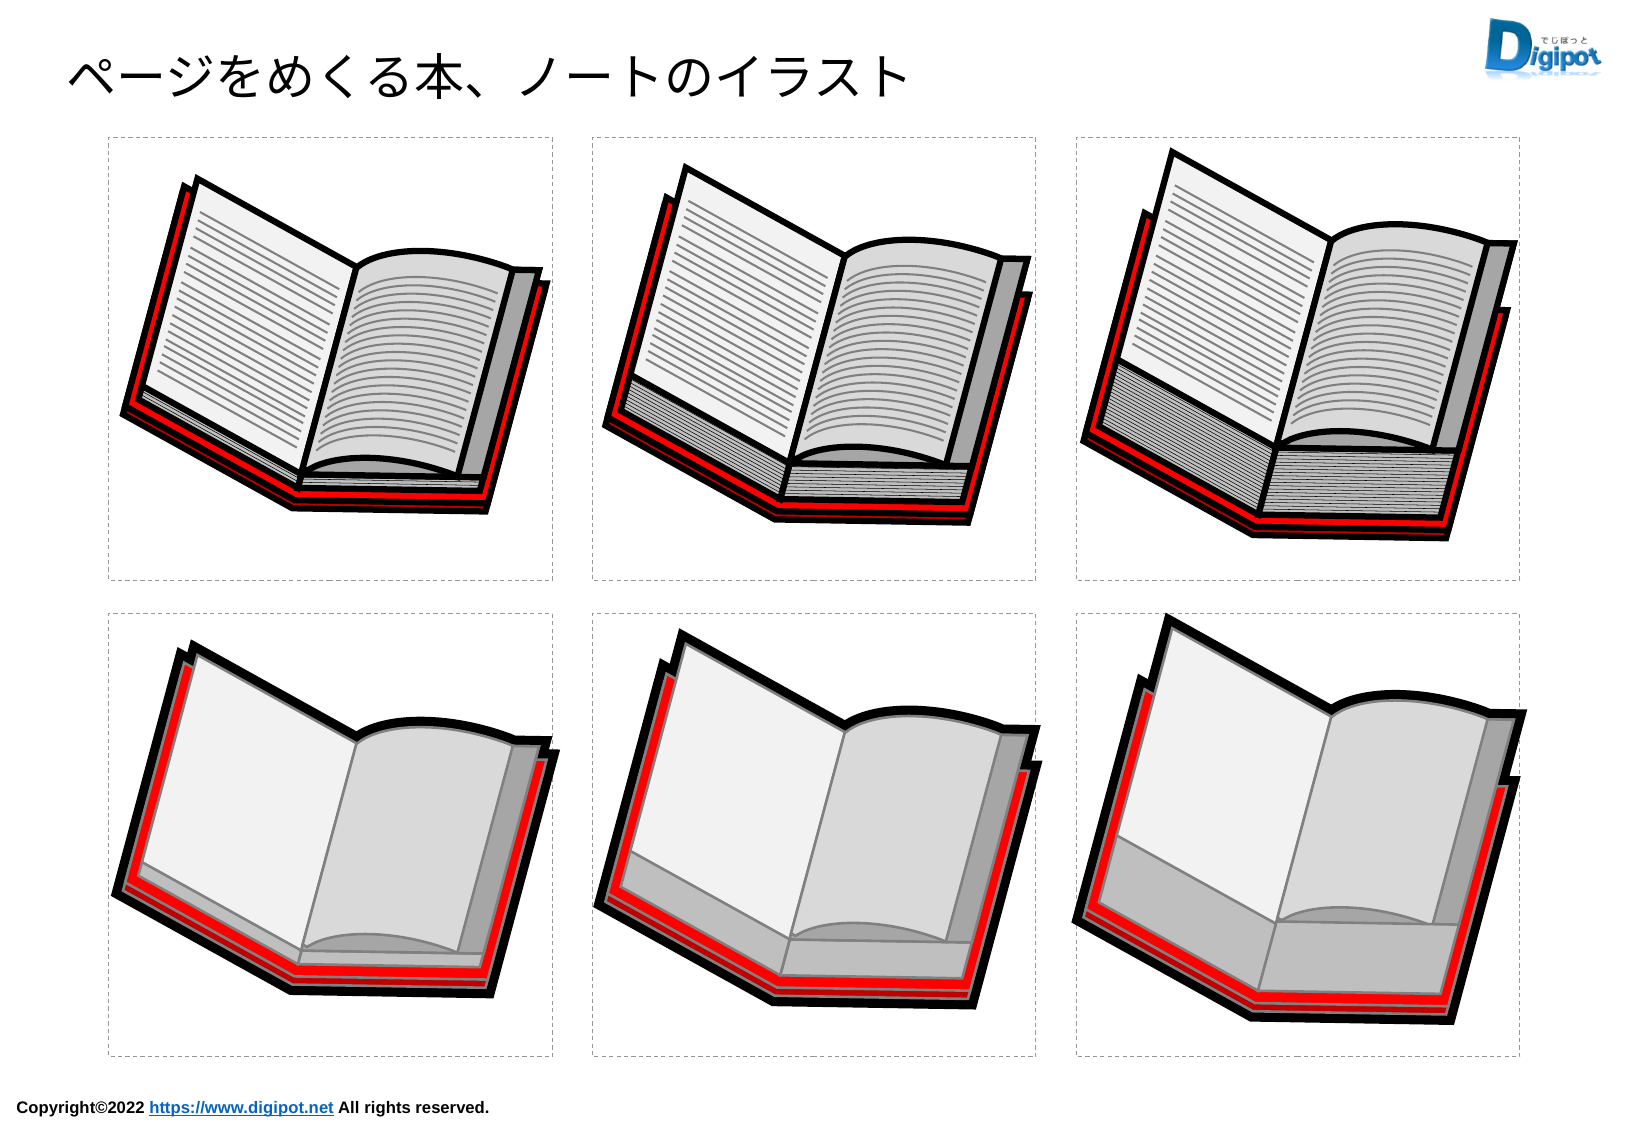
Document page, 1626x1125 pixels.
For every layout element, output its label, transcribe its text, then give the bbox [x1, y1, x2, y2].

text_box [627, 207, 1004, 525]
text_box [142, 695, 518, 990]
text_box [1110, 191, 1486, 541]
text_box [627, 684, 1004, 1002]
picture [1485, 18, 1602, 82]
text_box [1110, 667, 1486, 1018]
text_box ページをめくる本、ノートのイラスト [51, 38, 928, 113]
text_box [142, 219, 518, 514]
